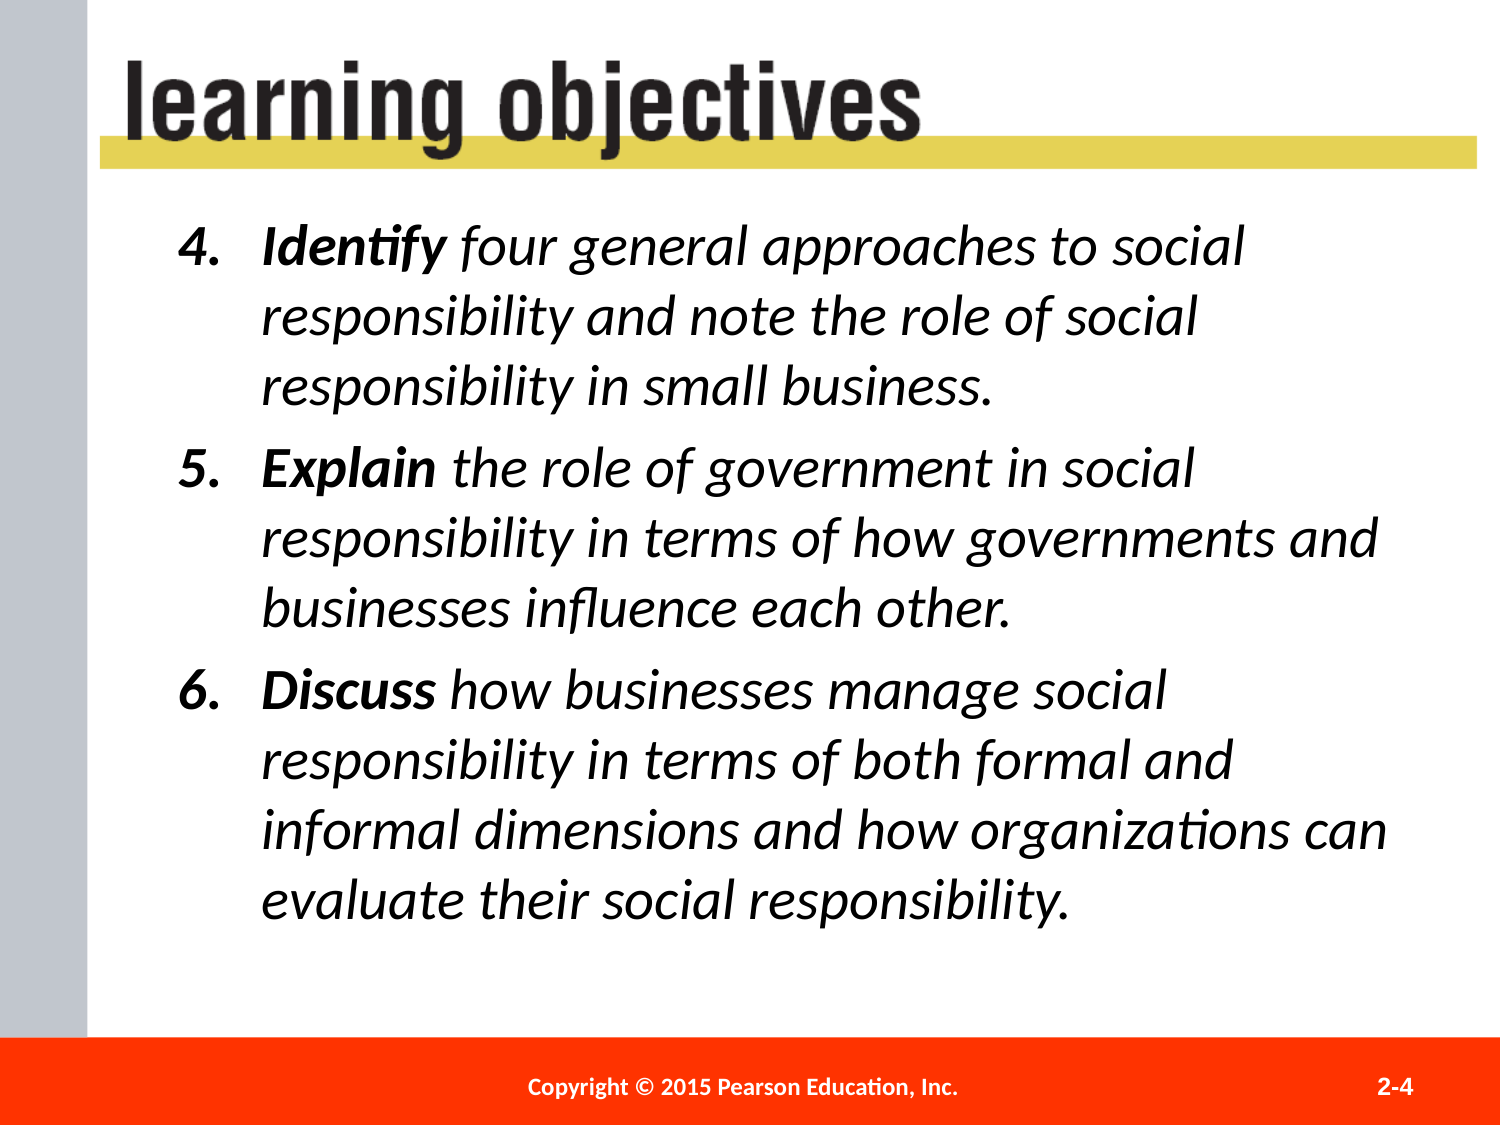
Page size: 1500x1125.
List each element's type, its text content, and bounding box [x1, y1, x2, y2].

list Identify four general approaches to social responsibility and note the role of social responsibility in small business. Explain the role of government in social responsibility in terms of how governments and businesses influence each other. Discuss how businesses manage social responsibility in terms of both formal and informal dimensions and how organizations can evaluate their social responsibility. [162, 199, 1426, 976]
